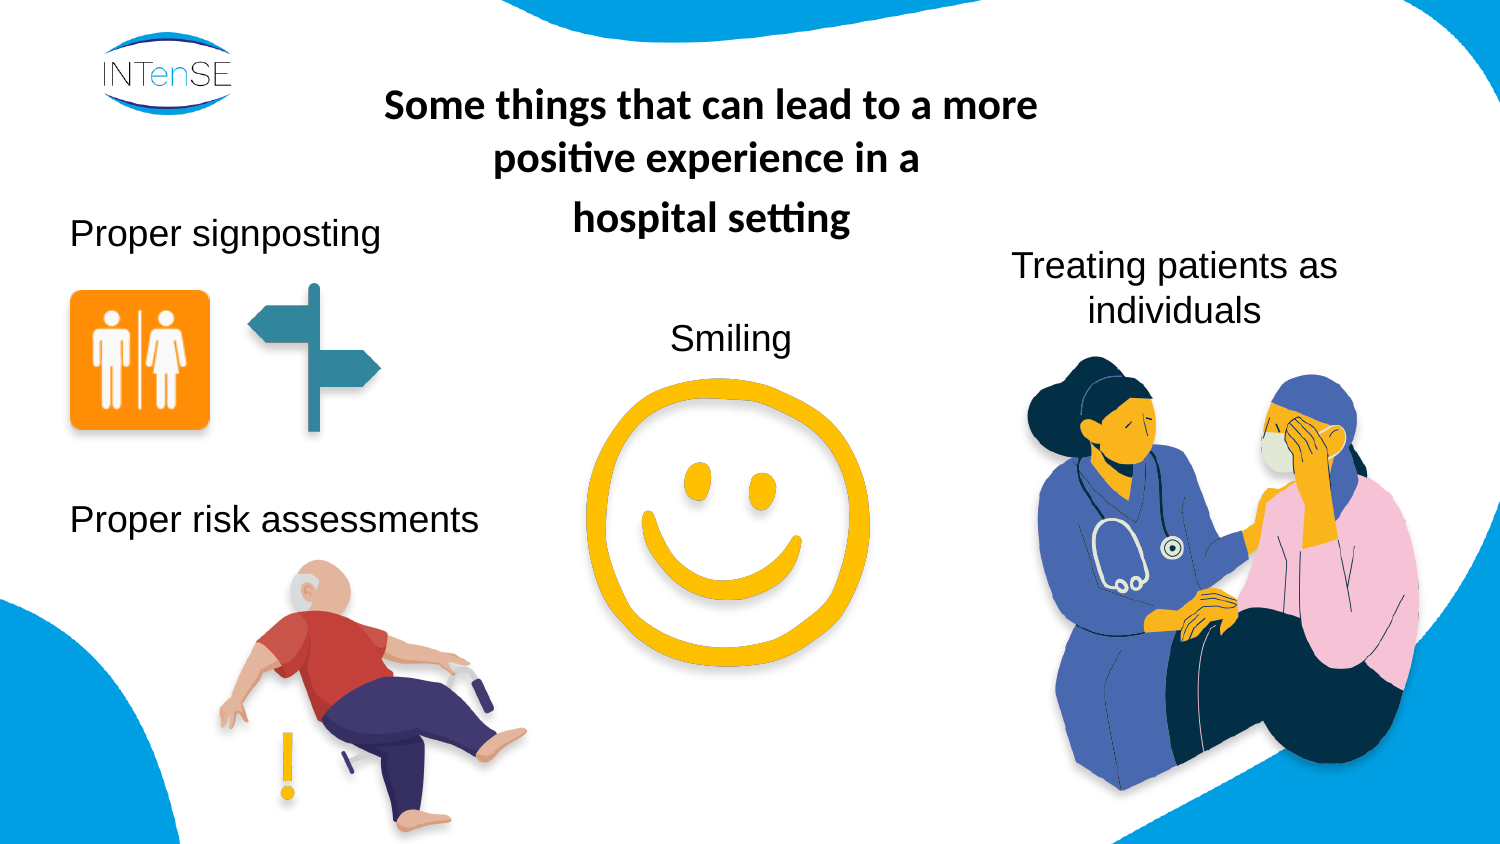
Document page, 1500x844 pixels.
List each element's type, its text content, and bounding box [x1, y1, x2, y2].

text_box Smiling [531, 306, 931, 430]
text_box Treating patients as individuals [968, 233, 1382, 363]
text_box Proper risk assessments [39, 487, 510, 579]
list Some things that can lead to a more positive experience in a hospital setting [341, 68, 1082, 270]
text_box Proper signposting [26, 201, 425, 303]
picture [0, 0, 1500, 844]
